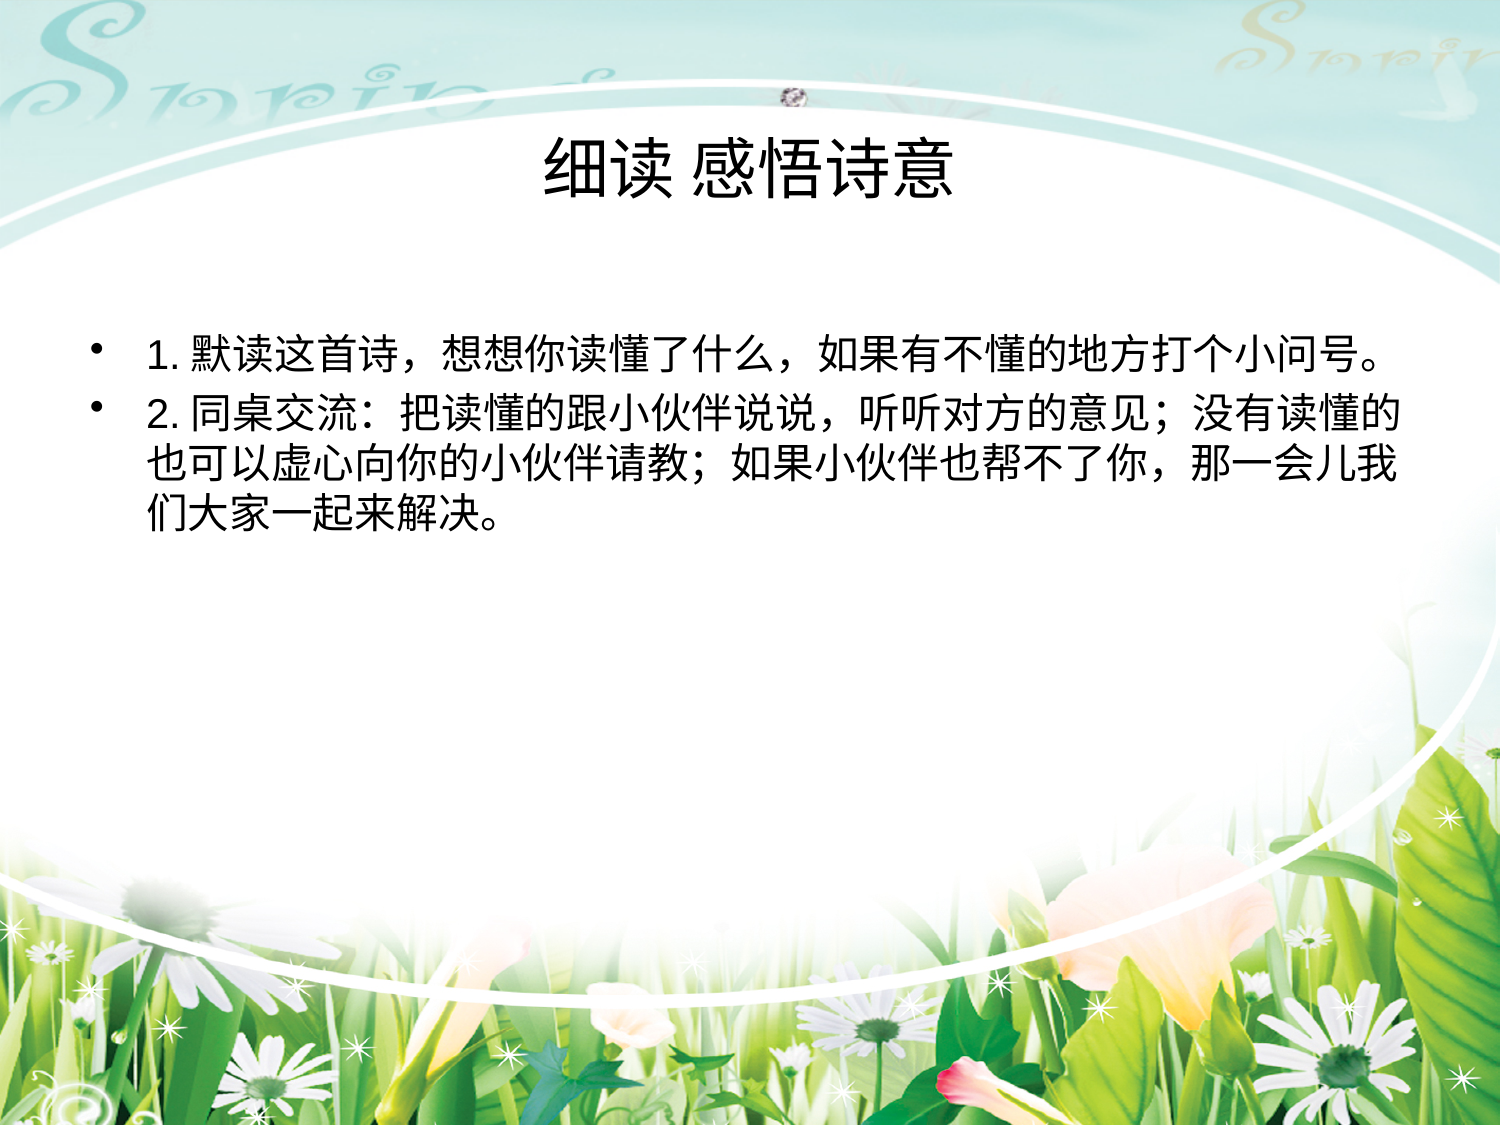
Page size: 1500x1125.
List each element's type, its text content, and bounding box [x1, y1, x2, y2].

title 细读 感悟诗意 [74, 101, 1426, 234]
list 1.默读这首诗，想想你读懂了什么，如果有不懂的地方打个小问号。 2.同桌交流：把读懂的跟小伙伴说说，听听对方的意见；没有读懂的也可以虚心向你的小伙伴请教；如果小伙伴也帮不了你，那一会儿我们大家一起来解决。 [74, 262, 1426, 1006]
picture [0, 0, 1500, 1125]
